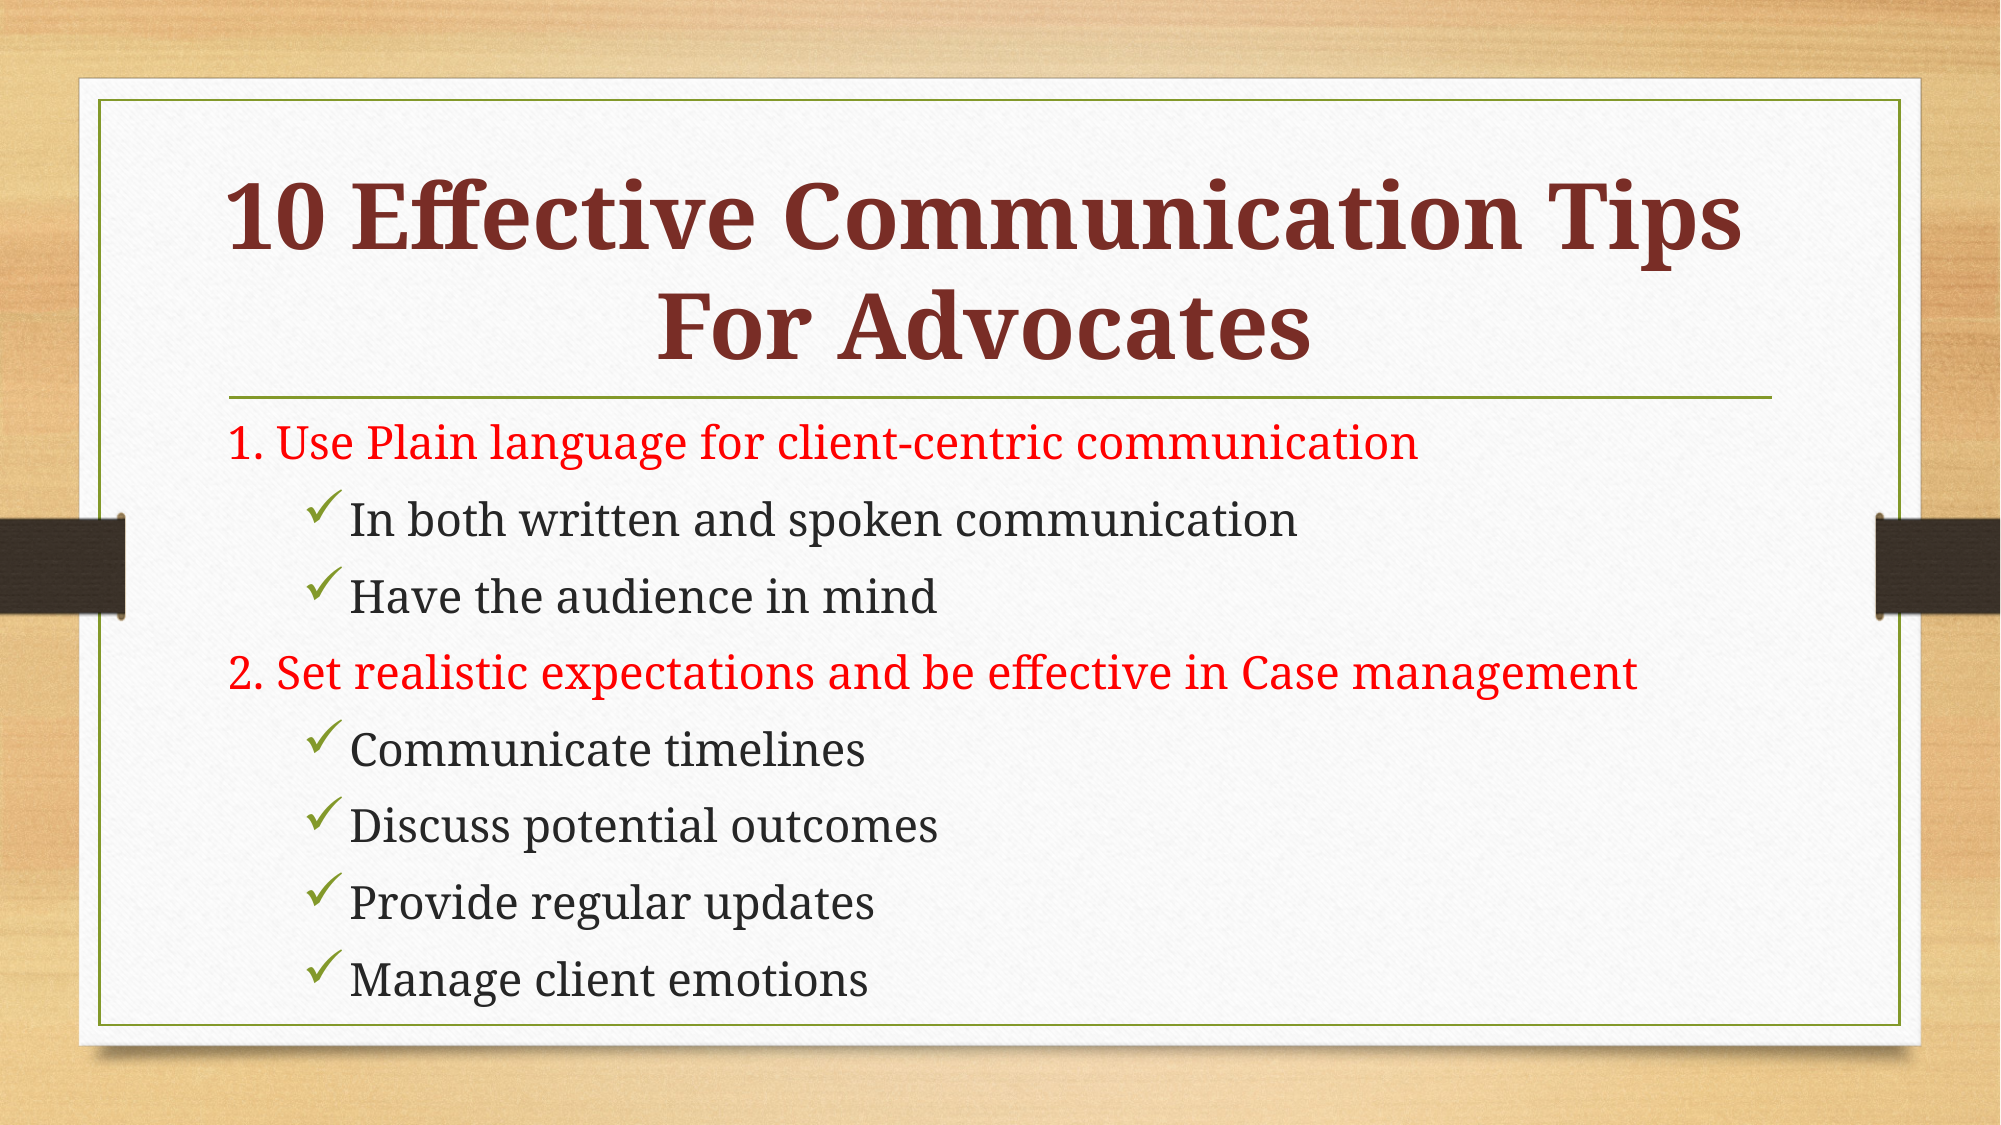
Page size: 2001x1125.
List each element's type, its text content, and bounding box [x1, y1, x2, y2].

list 1. Use Plain language for client-centric communication In both written and spoken communication Have the audience in mind 2. Set realistic expectations and be effective in Case management Communicate timelines Discuss potential outcomes Provide regular updates Manage client emotions [212, 406, 1788, 1022]
picture [0, 0, 2001, 1125]
title 10 Effective Communication Tips For Advocates [121, 161, 1849, 375]
